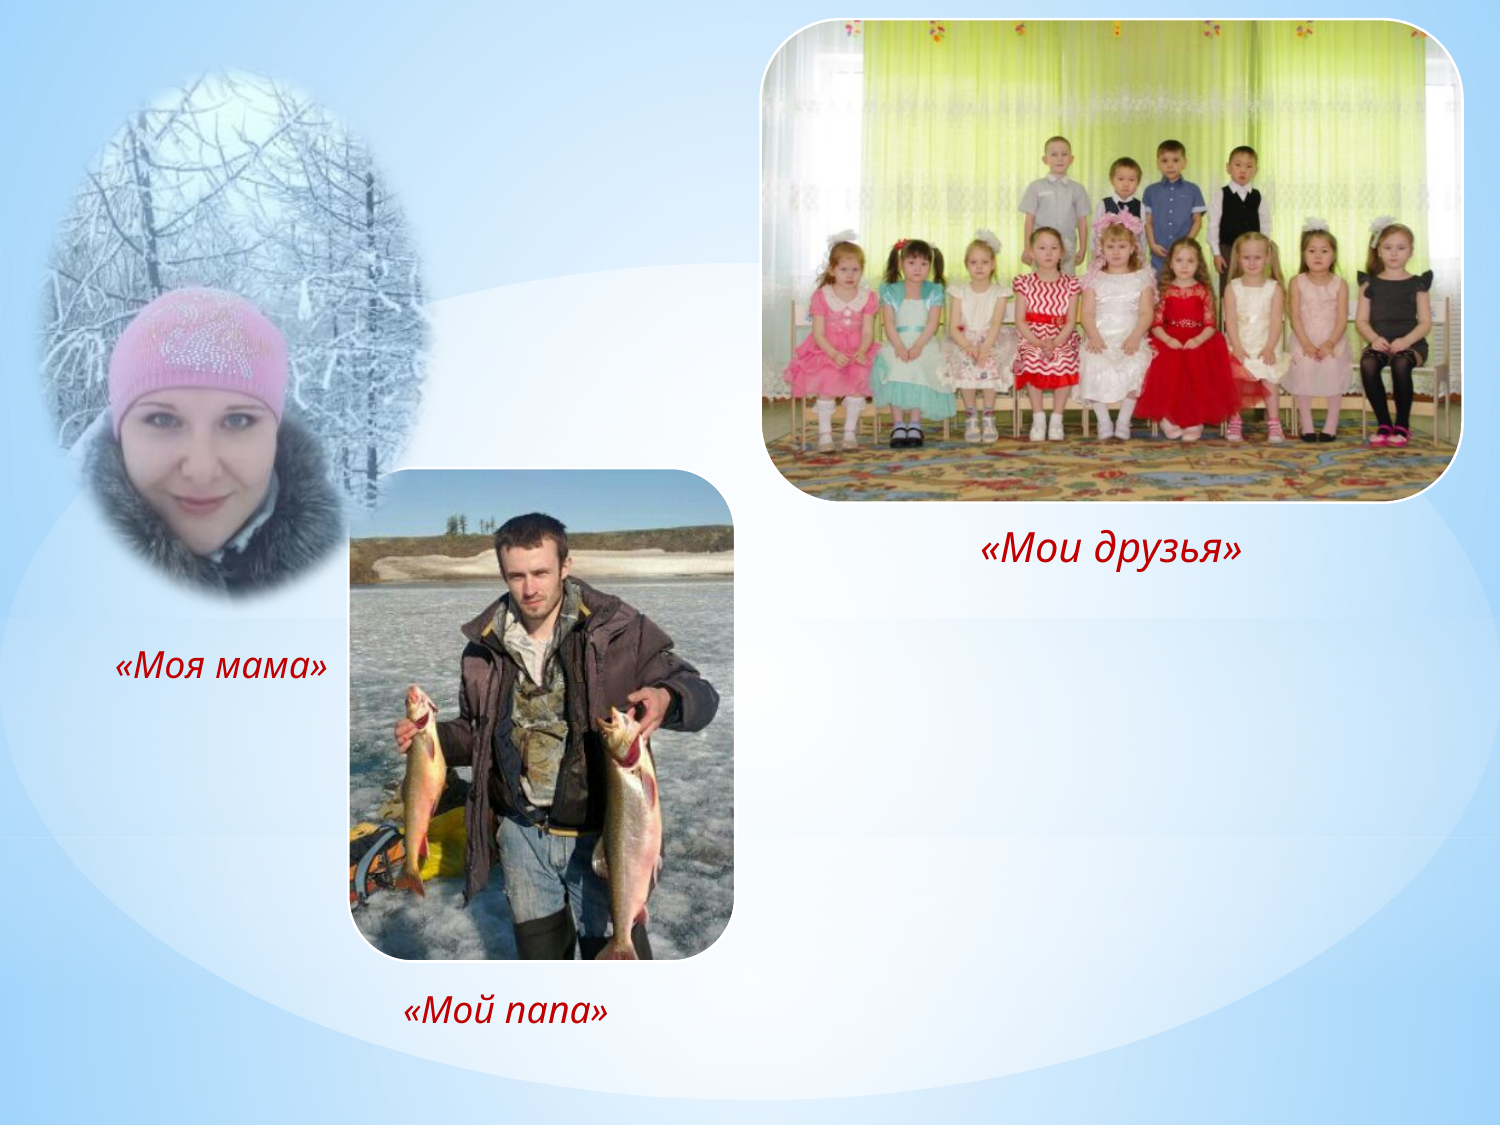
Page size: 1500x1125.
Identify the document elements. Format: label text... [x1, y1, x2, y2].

title «Моя мама» [24, 633, 341, 787]
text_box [348, 467, 736, 1040]
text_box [751, 18, 1473, 764]
picture [23, 54, 446, 616]
